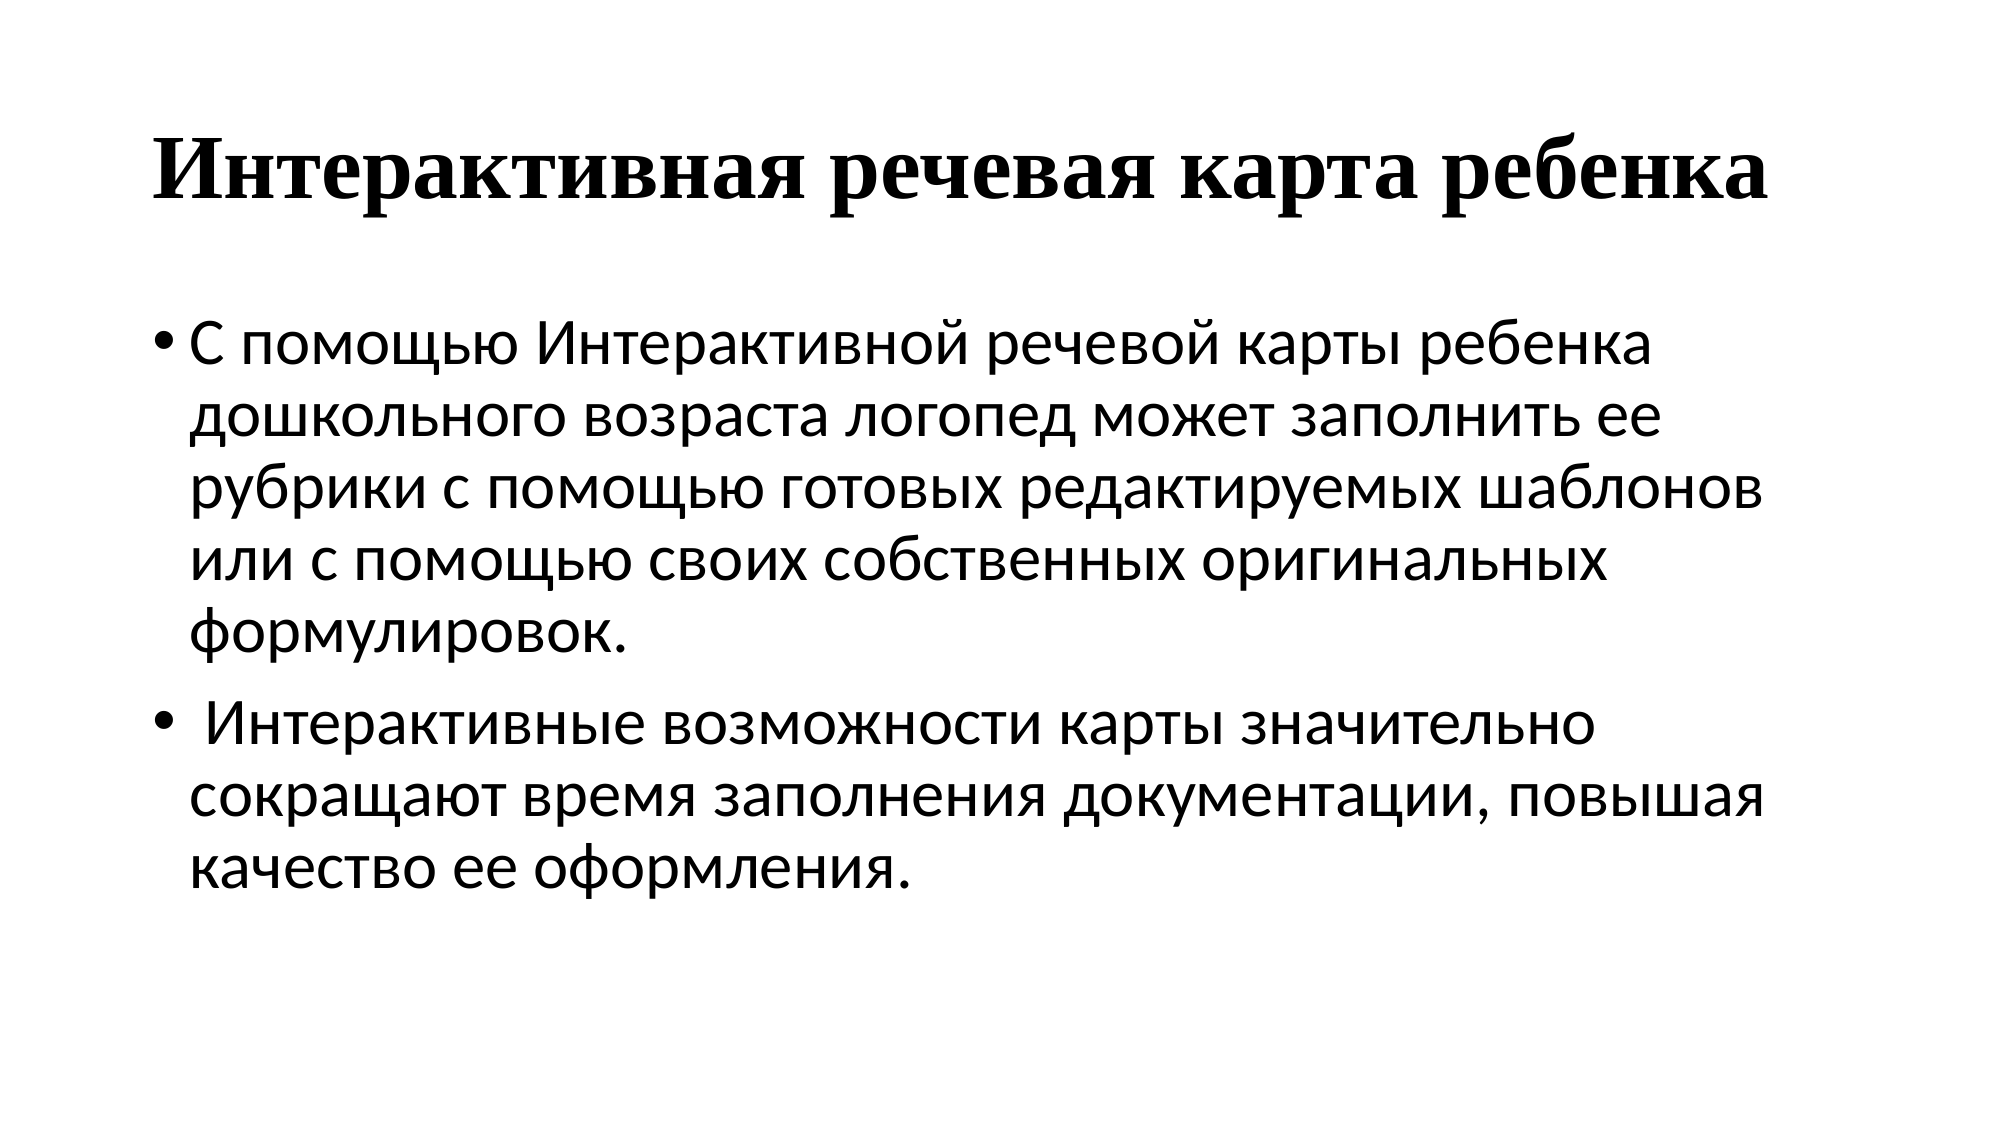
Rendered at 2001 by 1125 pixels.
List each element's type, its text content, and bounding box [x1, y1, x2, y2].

title Интерактивная речевая карта ребенка [137, 59, 1863, 278]
list С помощью Интерактивной речевой карты ребенка дошкольного возраста логопед может заполнить ее рубрики с помощью готовых редактируемых шаблонов или с помощью своих собственных оригинальных формулировок. Интерактивные возможности карты значительно сокращают время заполнения документации, повышая качество ее оформления. [137, 299, 1863, 1014]
